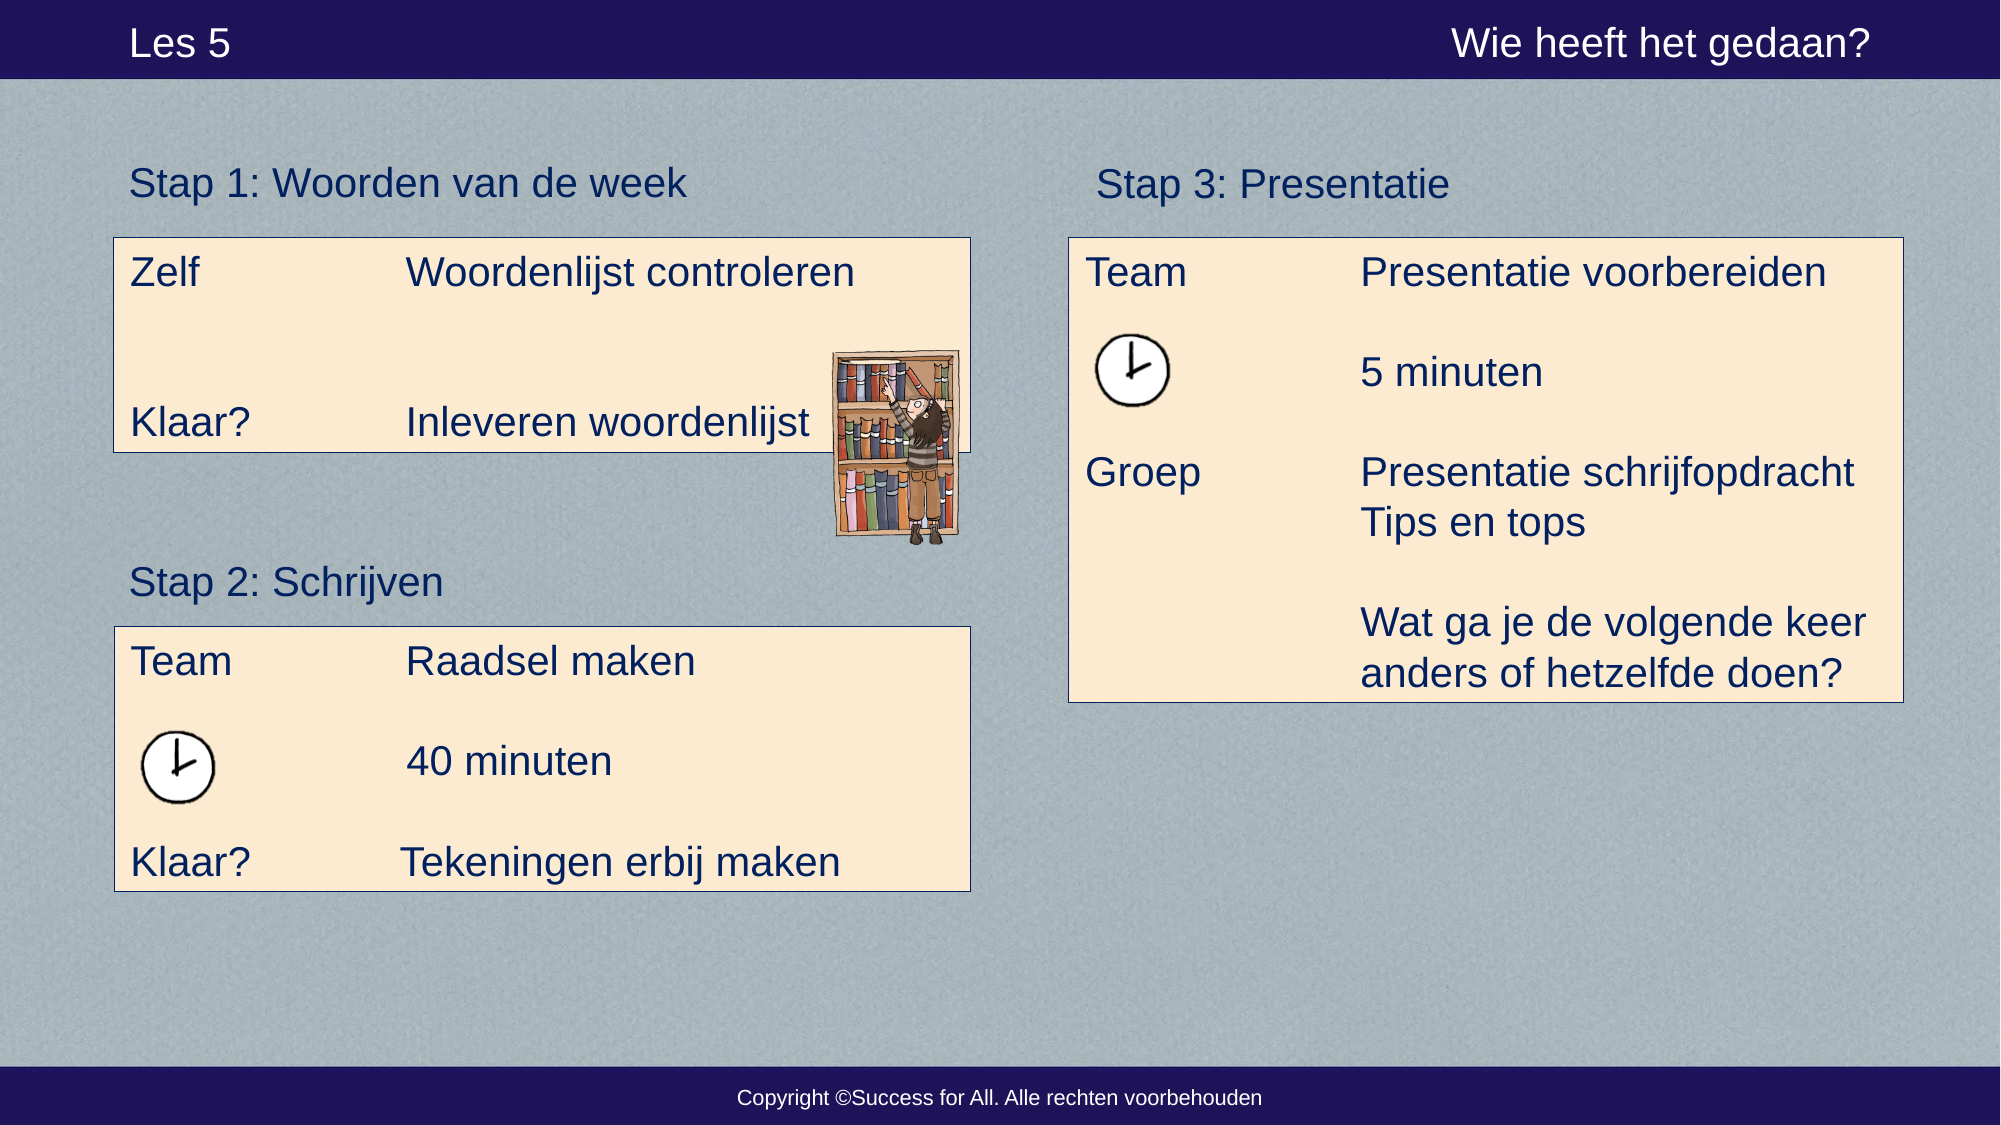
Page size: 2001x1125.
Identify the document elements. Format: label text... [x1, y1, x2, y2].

picture [0, 0, 2001, 1125]
text_box Stap 2: Schrijven [114, 546, 907, 612]
text_box Les 5 [114, 8, 354, 73]
text_box Copyright ©Success for All. Alle rechten voorbehouden [0, 1076, 2000, 1125]
text_box Zelf Woordenlijst controleren Klaar? Inleveren woordenlijst [113, 237, 971, 453]
text_box Team Presentatie voorbereiden 5 minuten Groep Presentatie schrijfopdracht Tips en tops Wat ga je de volgende keer anders of hetzelfde doen? [1068, 237, 1904, 703]
text_box Wie heeft het gedaan? [999, 8, 1886, 73]
text_box Team Raadsel maken 40 minuten Klaar? Tekeningen erbij maken [114, 626, 971, 892]
text_box Stap 1: Woorden van de week [114, 148, 907, 214]
text_box Stap 3: Presentatie [1081, 149, 1548, 215]
